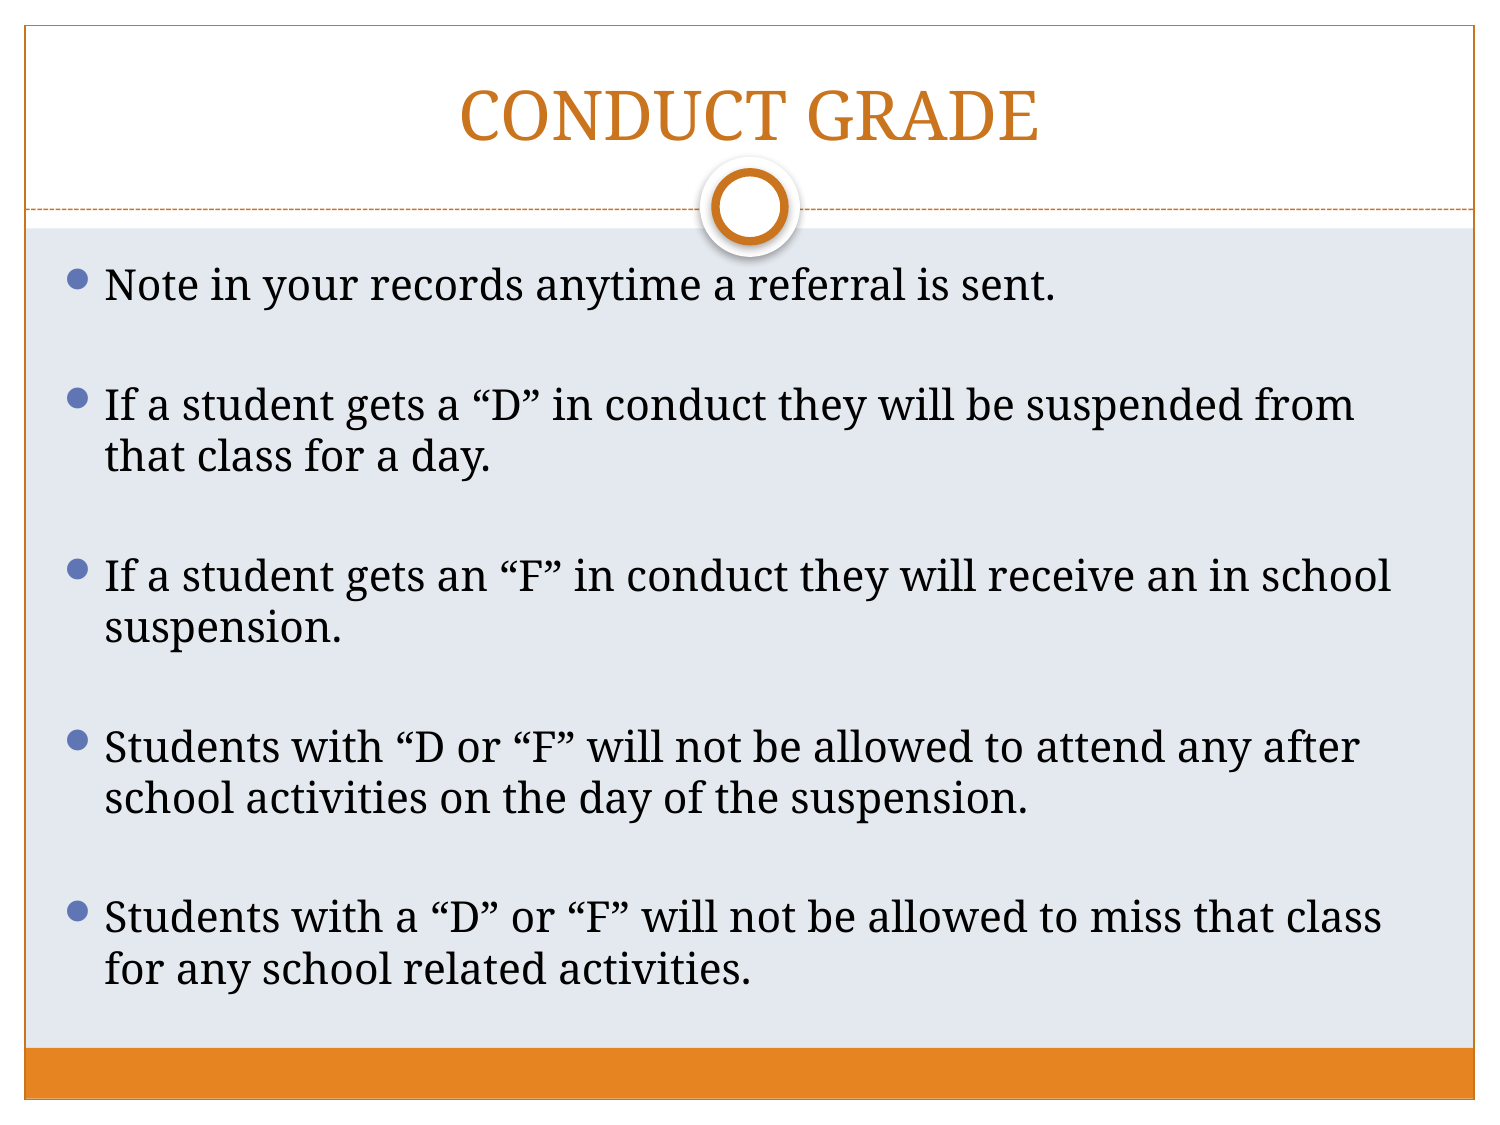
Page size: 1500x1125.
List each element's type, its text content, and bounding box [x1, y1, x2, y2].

list Note in your records anytime a referral is sent. If a student gets a “D” in conduct they will be suspended from that class for a day. If a student gets an “F” in conduct they will receive an in school suspension. Students with “D or “F” will not be allowed to attend any after school activities on the day of the suspension. Students with a “D” or “F” will not be allowed to miss that class for any school related activities. [49, 250, 1445, 1001]
title CONDUCT GRADE [49, 37, 1450, 162]
